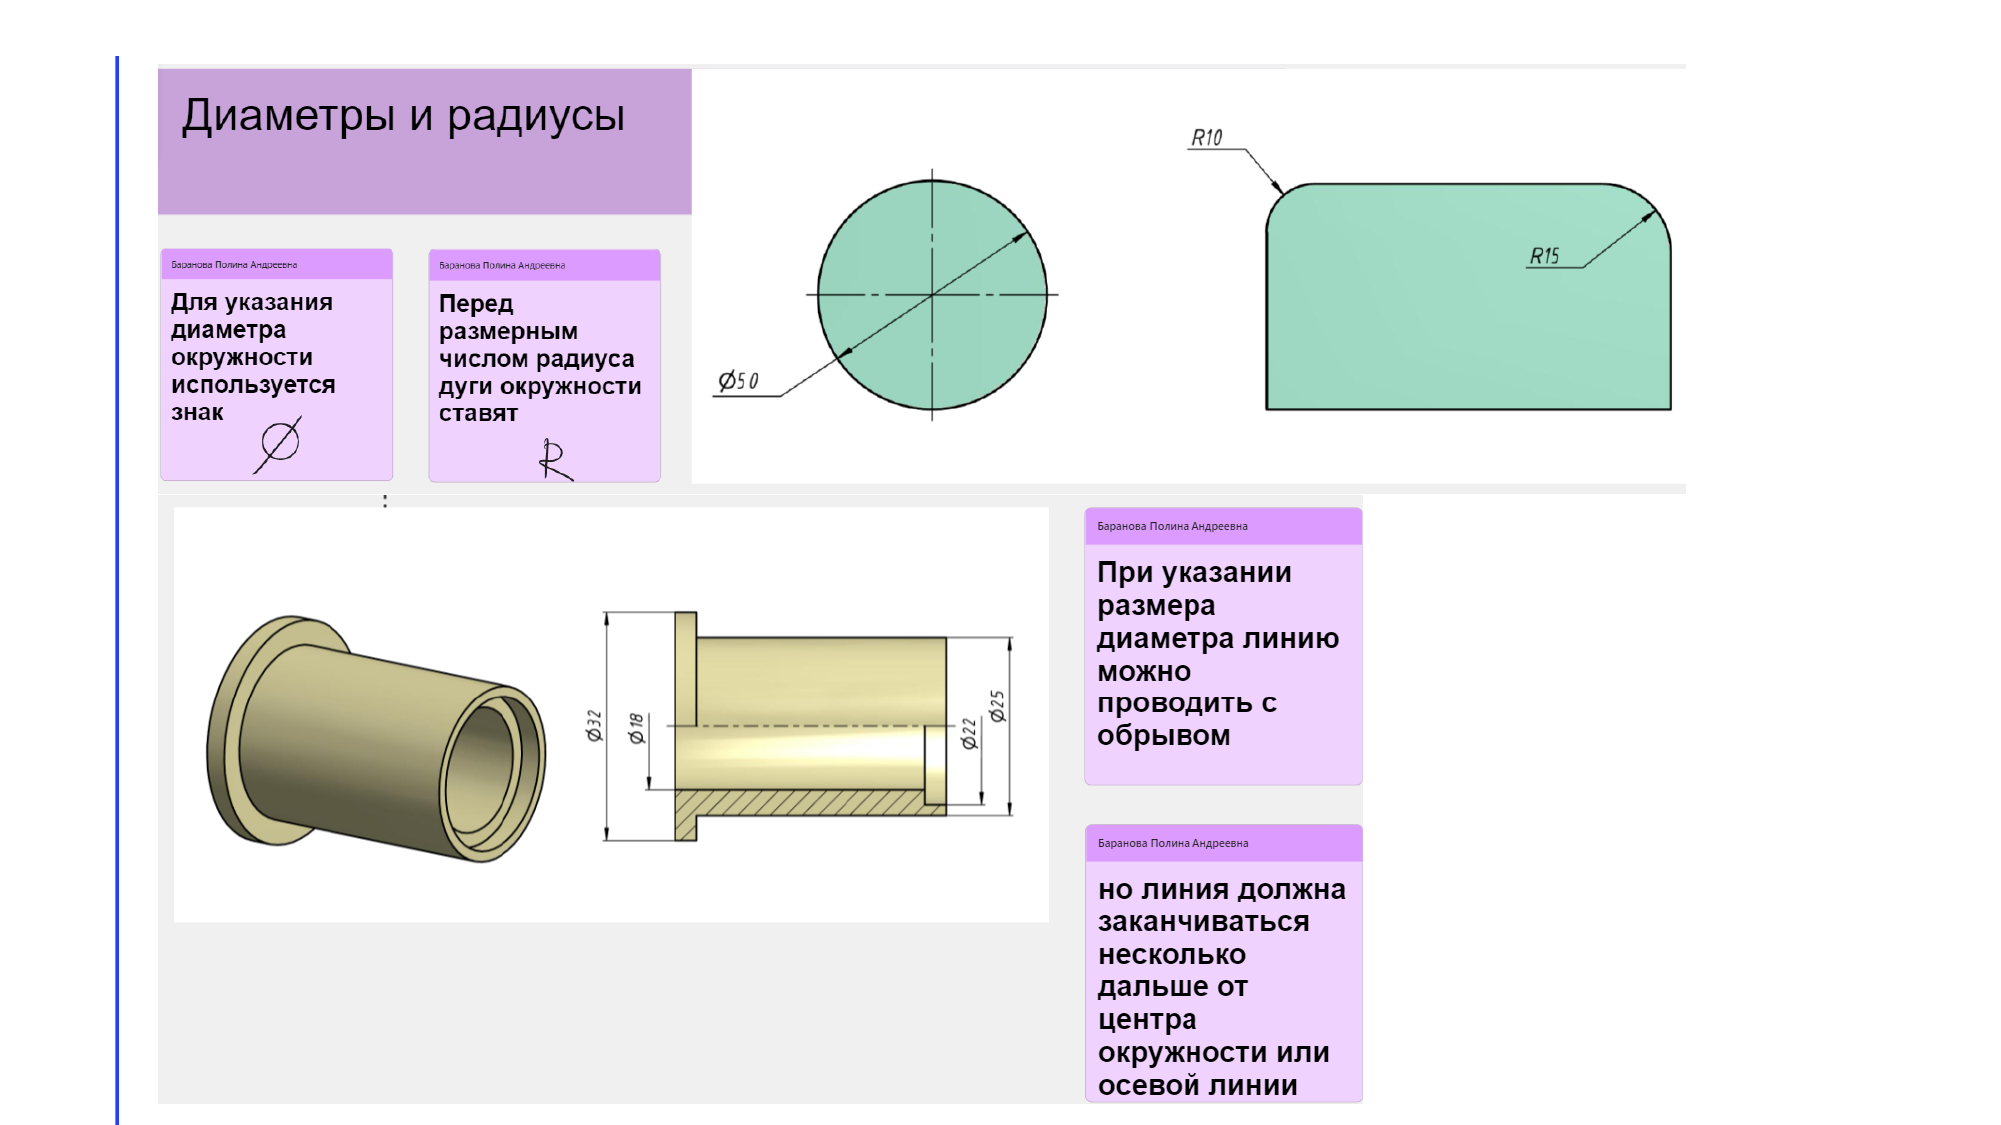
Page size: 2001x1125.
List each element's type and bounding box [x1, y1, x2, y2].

picture [158, 495, 1363, 1104]
picture [158, 64, 1686, 494]
